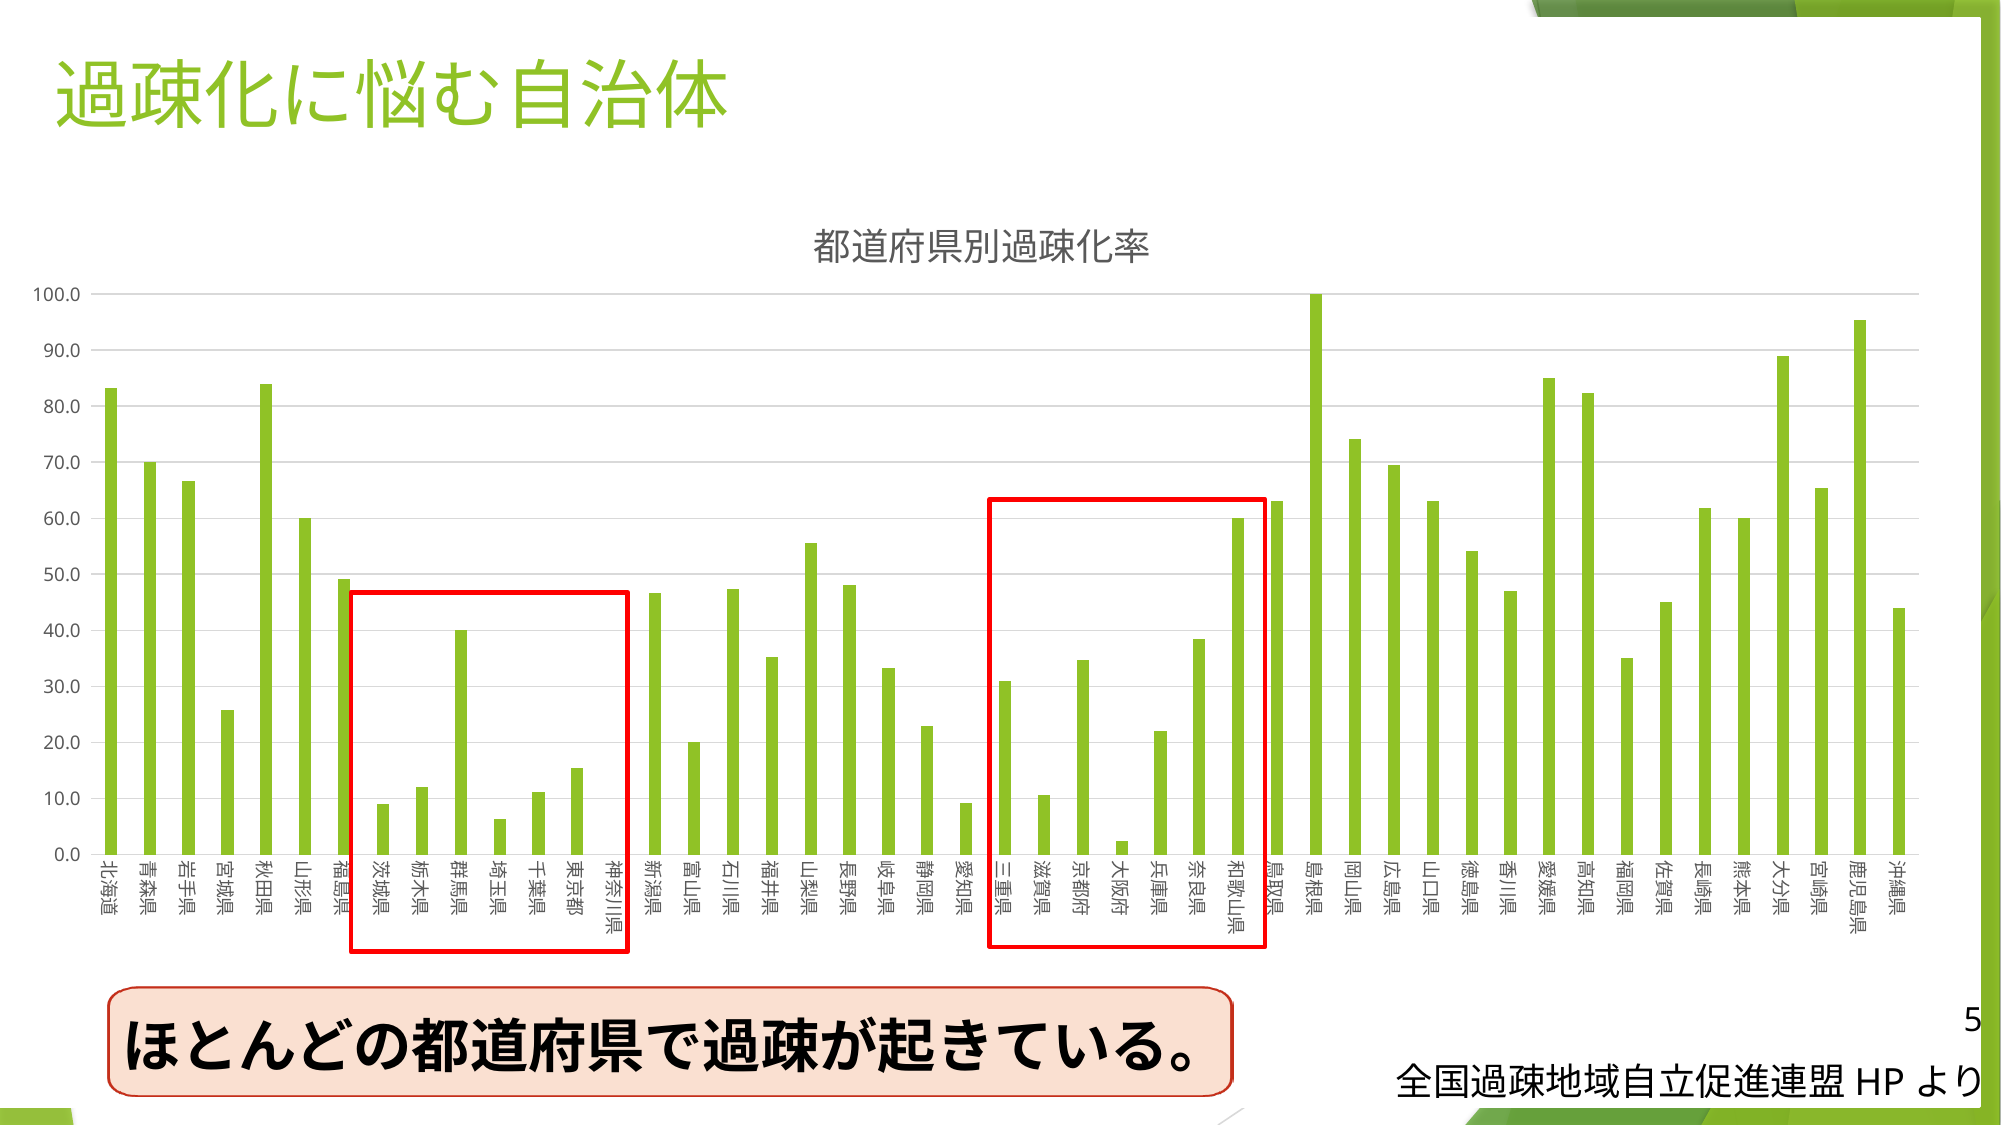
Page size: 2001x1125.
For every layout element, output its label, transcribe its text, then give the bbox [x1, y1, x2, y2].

slide_number 5 [1885, 991, 1998, 1050]
text_box 全国過疎地域自立促進連盟HPより [1380, 1050, 2000, 1111]
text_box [106, 985, 1492, 1097]
chart [0, 180, 1966, 958]
text_box [0, 17, 1981, 1108]
title 過疎化に悩む自治体 [39, 39, 1450, 180]
